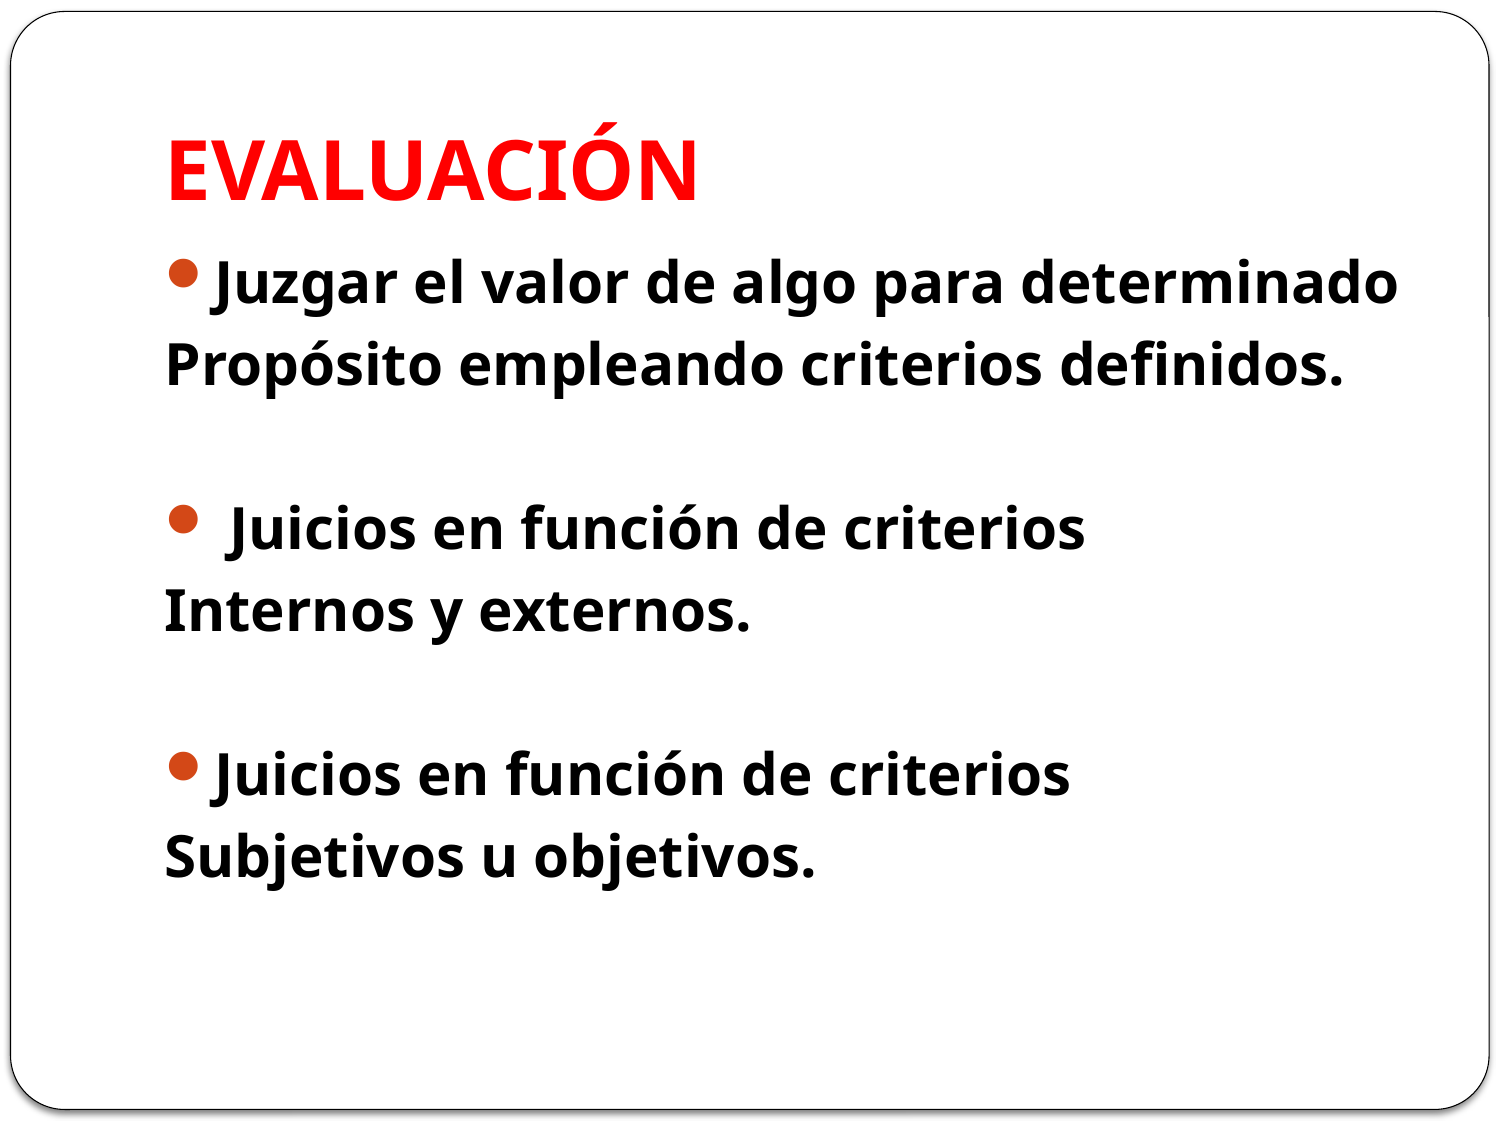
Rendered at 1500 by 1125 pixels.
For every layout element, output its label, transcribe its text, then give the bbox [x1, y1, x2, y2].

title EVALUACIÓN [150, 45, 1425, 233]
list Juzgar el valor de algo para determinado Propósito empleando criterios definidos. Juicios en función de criterios Internos y externos. Juicios en función de criterios Subjetivos u objetivos. [150, 237, 1425, 988]
